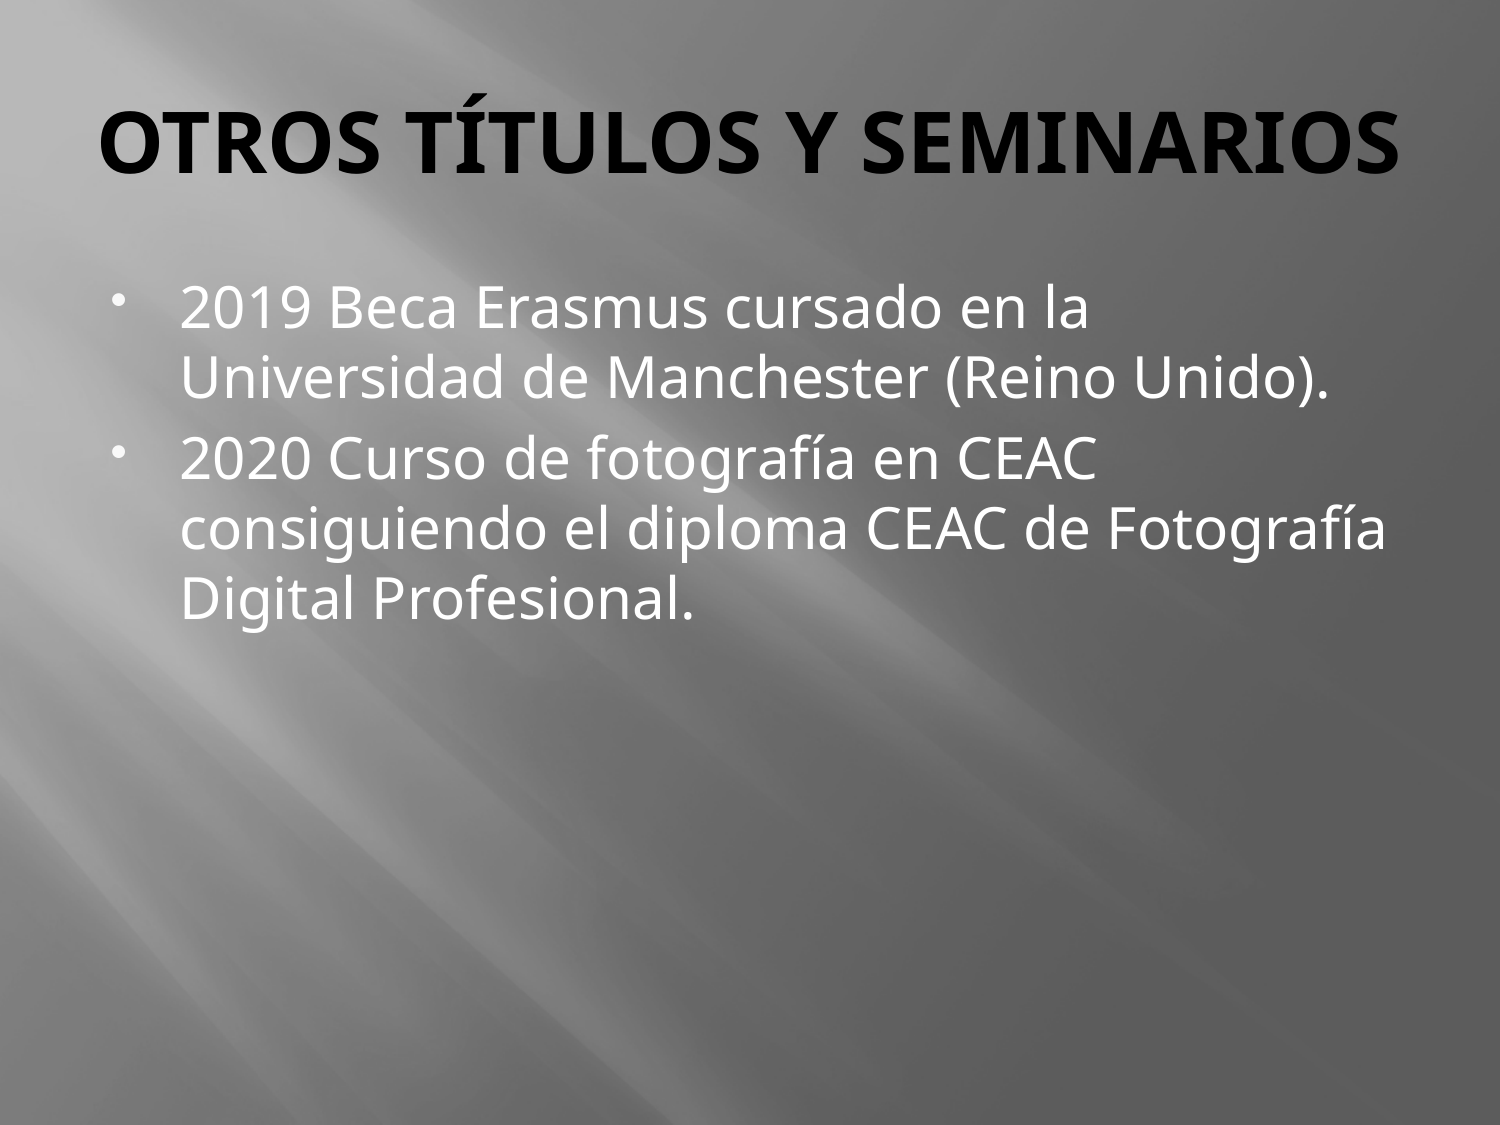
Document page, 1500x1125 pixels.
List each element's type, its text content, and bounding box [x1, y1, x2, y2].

title OTROS TÍTULOS Y SEMINARIOS [75, 45, 1425, 233]
list 2019 Beca Erasmus cursado en la Universidad de Manchester (Reino Unido). 2020 Curso de fotografía en CEAC consiguiendo el diploma CEAC de Fotografía Digital Profesional. [75, 262, 1425, 1035]
